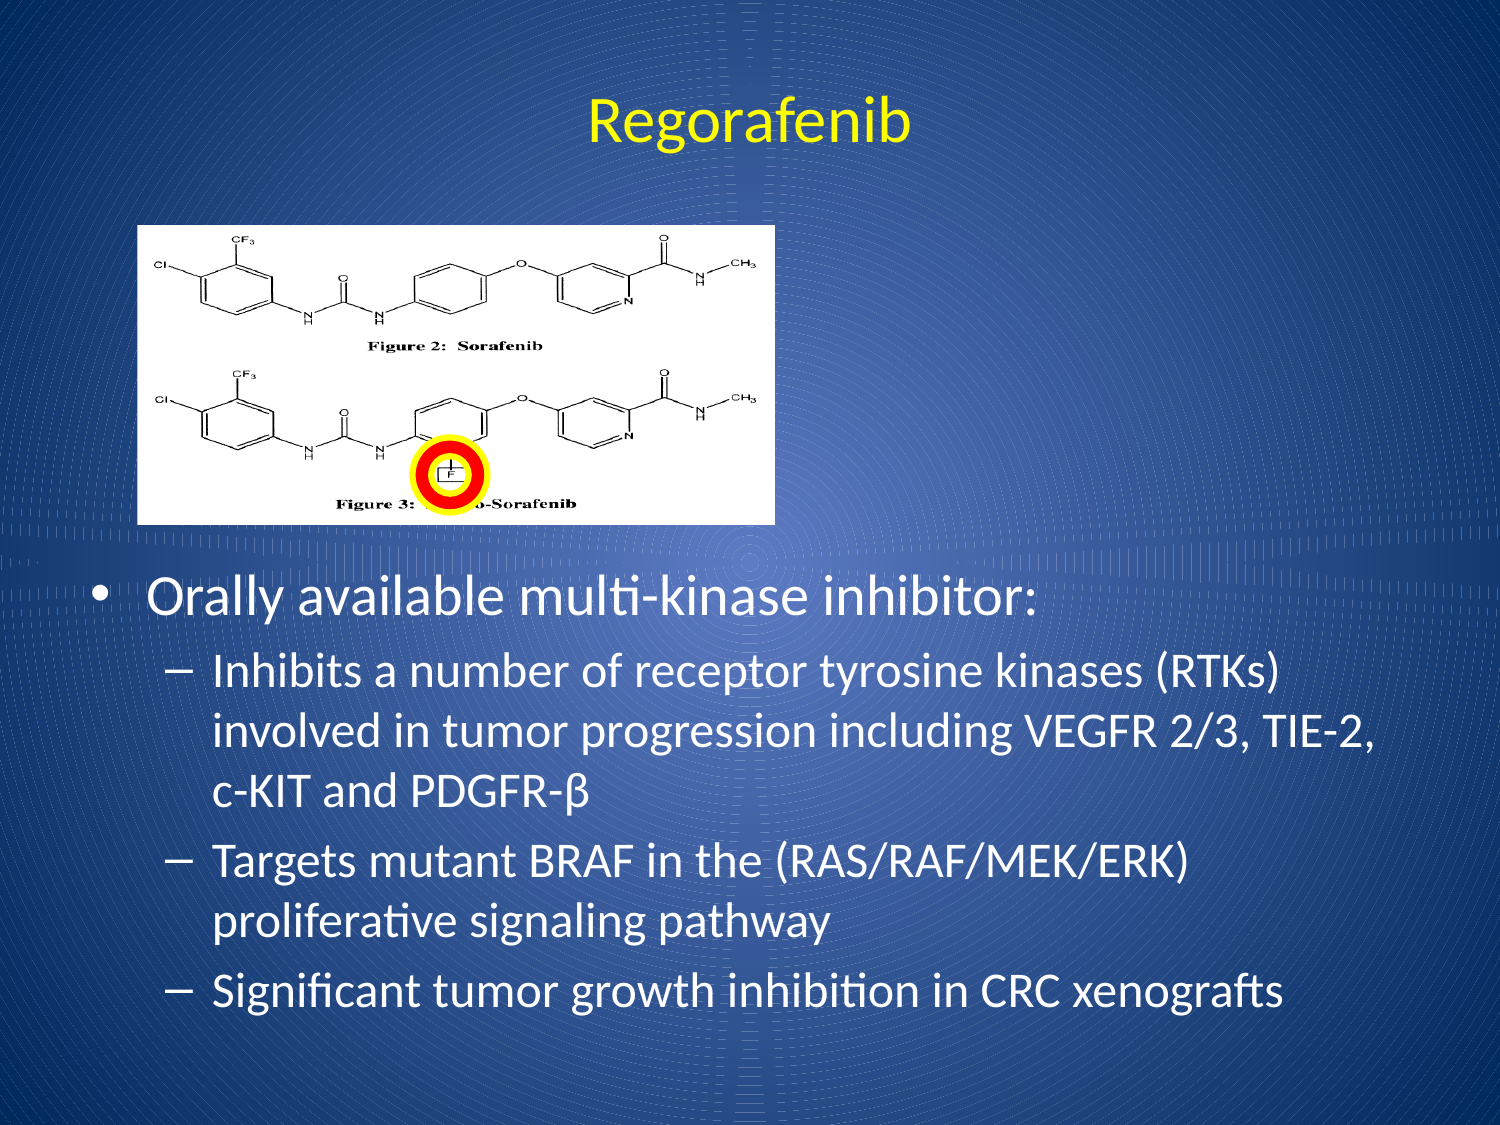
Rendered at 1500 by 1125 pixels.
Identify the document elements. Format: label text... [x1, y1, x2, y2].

list Orally available multi-kinase inhibitor: Inhibits a number of receptor tyrosine kinases (RTKs) involved in tumor progression including VEGFR 2/3, TIE-2, c-KIT and PDGFR-β Targets mutant BRAF in the (RAS/RAF/MEK/ERK) proliferative signaling pathway Significant tumor growth inhibition in CRC xenografts [75, 549, 1425, 1051]
picture [137, 224, 776, 526]
title Regorafenib [75, 45, 1425, 188]
